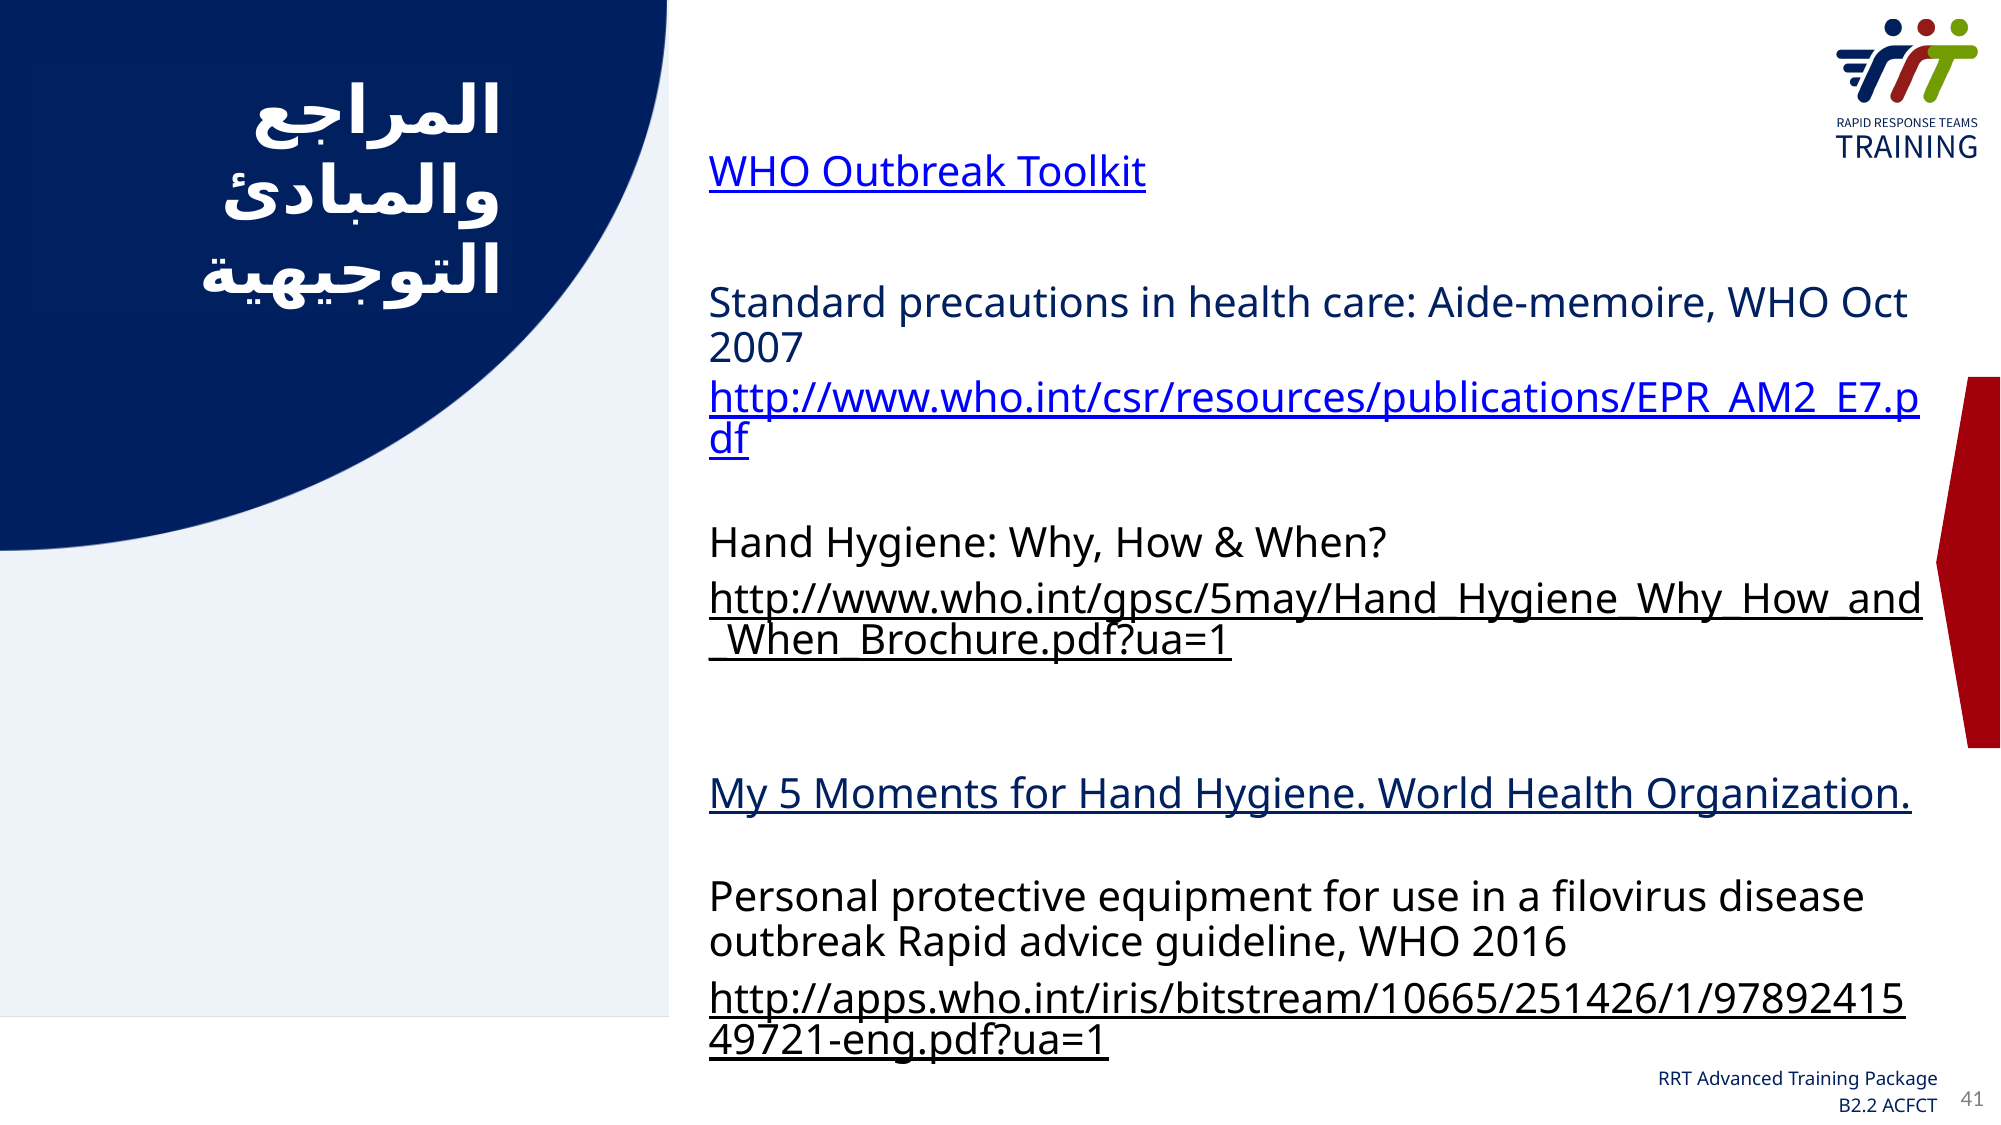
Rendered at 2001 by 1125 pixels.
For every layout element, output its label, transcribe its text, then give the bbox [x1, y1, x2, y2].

picture [0, 0, 669, 1018]
list WHO Outbreak Toolkit Standard precautions in health care: Aide-memoire, WHO Oct 2007 http://www.who.int/csr/resources/publications/EPR_AM2_E7.pdf Hand Hygiene: Why, How & When? http://www.who.int/gpsc/5may/Hand_Hygiene_Why_How_and_When_Brochure.pdf?ua=1 My 5 Moments for Hand Hygiene. World Health Organization. Personal protective equipment for use in a filovirus disease outbreak Rapid advice guideline, WHO 2016 http://apps.who.int/iris/bitstream/10665/251426/1/9789241549721-eng.pdf?ua=1 [700, 137, 1937, 1049]
text_box المراجع والمبادئ التوجيهية [32, 59, 512, 315]
picture [1835, 19, 1978, 167]
